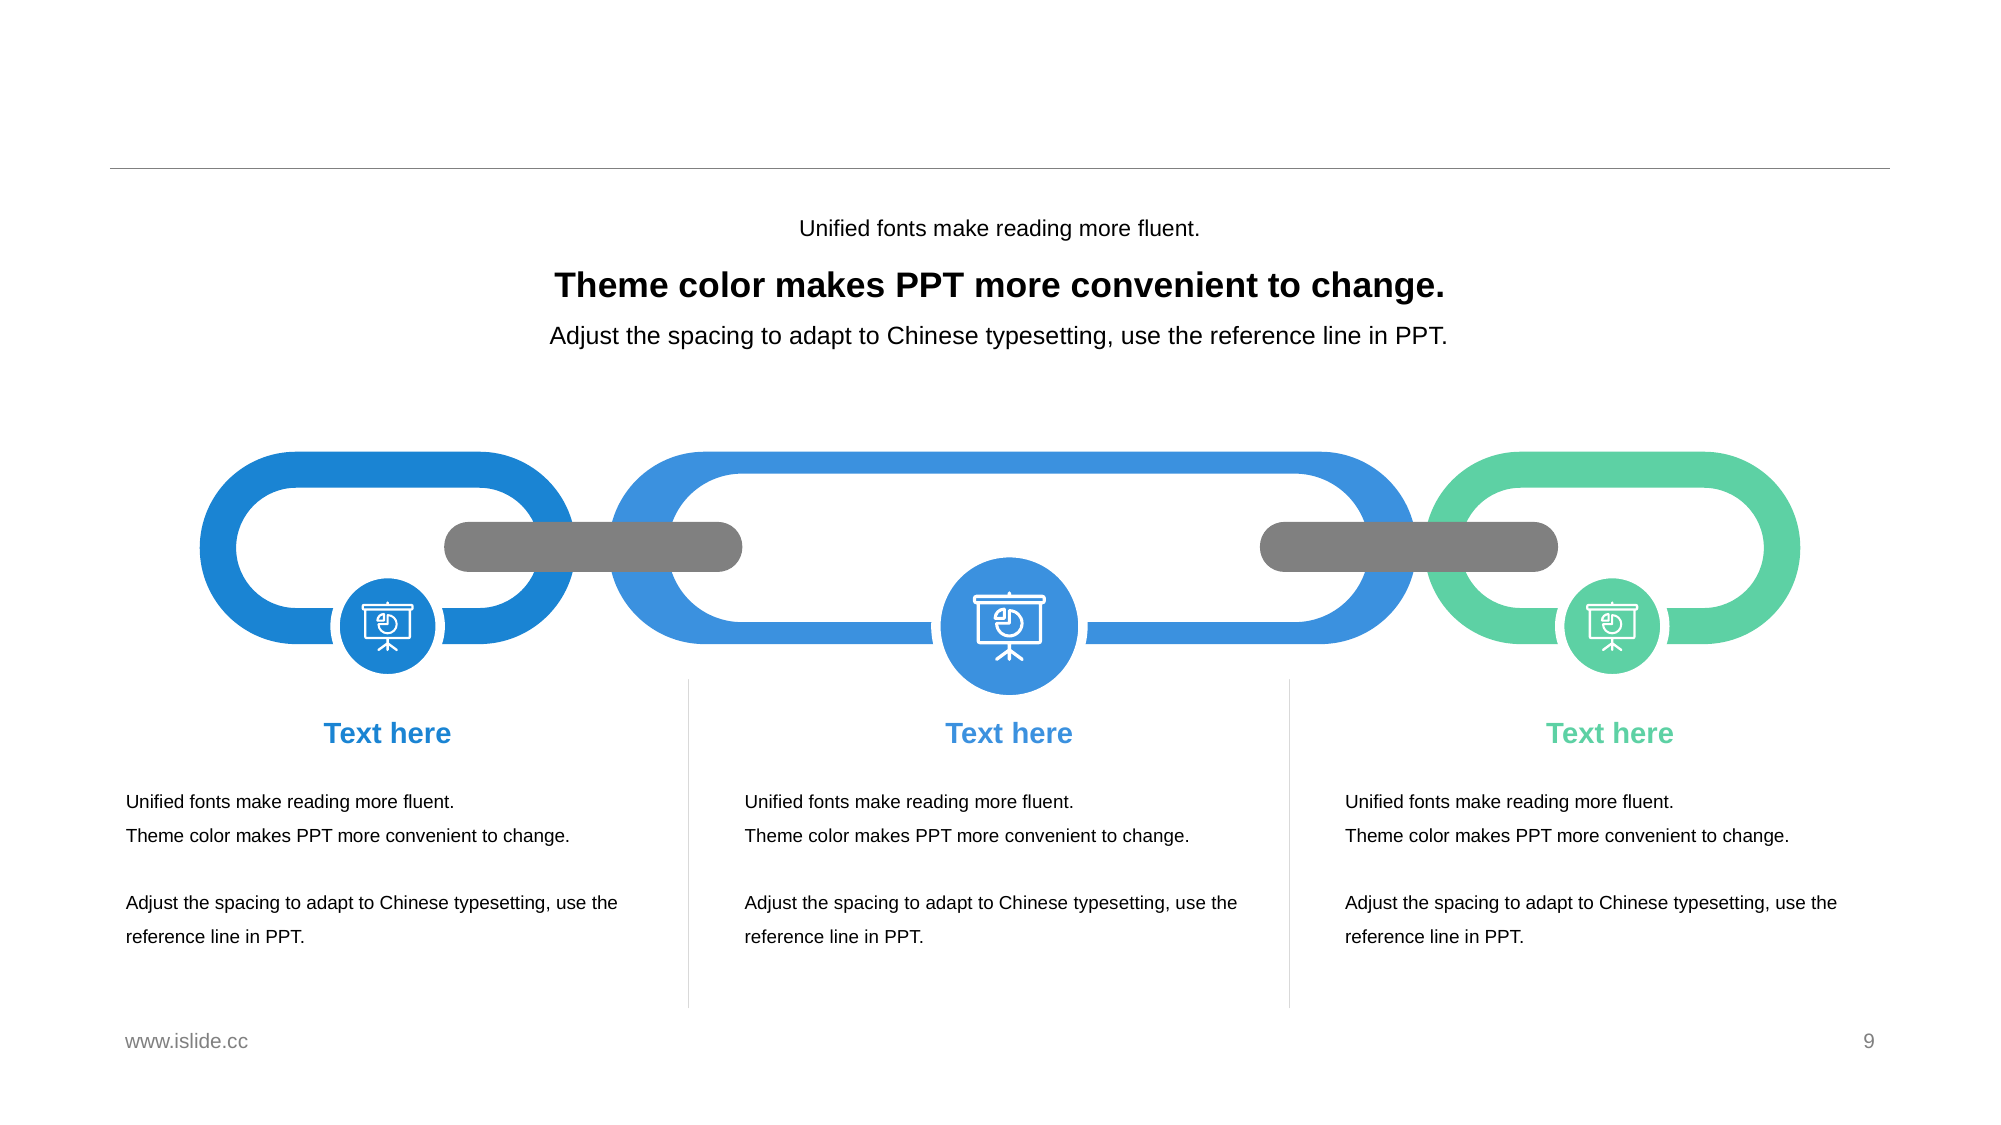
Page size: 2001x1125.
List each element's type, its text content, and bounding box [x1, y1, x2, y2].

text_box Text here [729, 693, 1288, 771]
text_box [972, 591, 1046, 661]
text_box [199, 451, 572, 645]
text_box [934, 551, 1084, 701]
text_box [1427, 572, 1561, 645]
text_box Unified fonts make reading more fluent. Theme color makes PPT more convenient to change. Adjust the spacing to adapt to Chinese typesetting, use the reference line in PPT. [1330, 771, 1890, 957]
text_box [334, 572, 442, 680]
text_box [1082, 572, 1414, 645]
slide_number 9 [1412, 1023, 1890, 1058]
text_box [612, 451, 1413, 521]
text_box [439, 572, 573, 645]
text_box Unified fonts make reading more fluent. Theme color makes PPT more convenient to change. Adjust the spacing to adapt to Chinese typesetting, use the reference line in PPT. [109, 191, 1890, 381]
text_box Text here [1330, 693, 1890, 771]
text_box [444, 521, 743, 572]
text_box [361, 601, 414, 652]
text_box [1259, 521, 1559, 572]
text_box Unified fonts make reading more fluent. Theme color makes PPT more convenient to change. Adjust the spacing to adapt to Chinese typesetting, use the reference line in PPT. [111, 770, 671, 957]
footer www.islide.cc [109, 1023, 790, 1058]
text_box Unified fonts make reading more fluent. Theme color makes PPT more convenient to change. Adjust the spacing to adapt to Chinese typesetting, use the reference line in PPT. [729, 771, 1288, 1008]
text_box [1586, 601, 1639, 652]
text_box Text here [108, 693, 668, 771]
text_box [1558, 572, 1666, 680]
text_box [611, 572, 937, 645]
text_box [1428, 451, 1801, 645]
